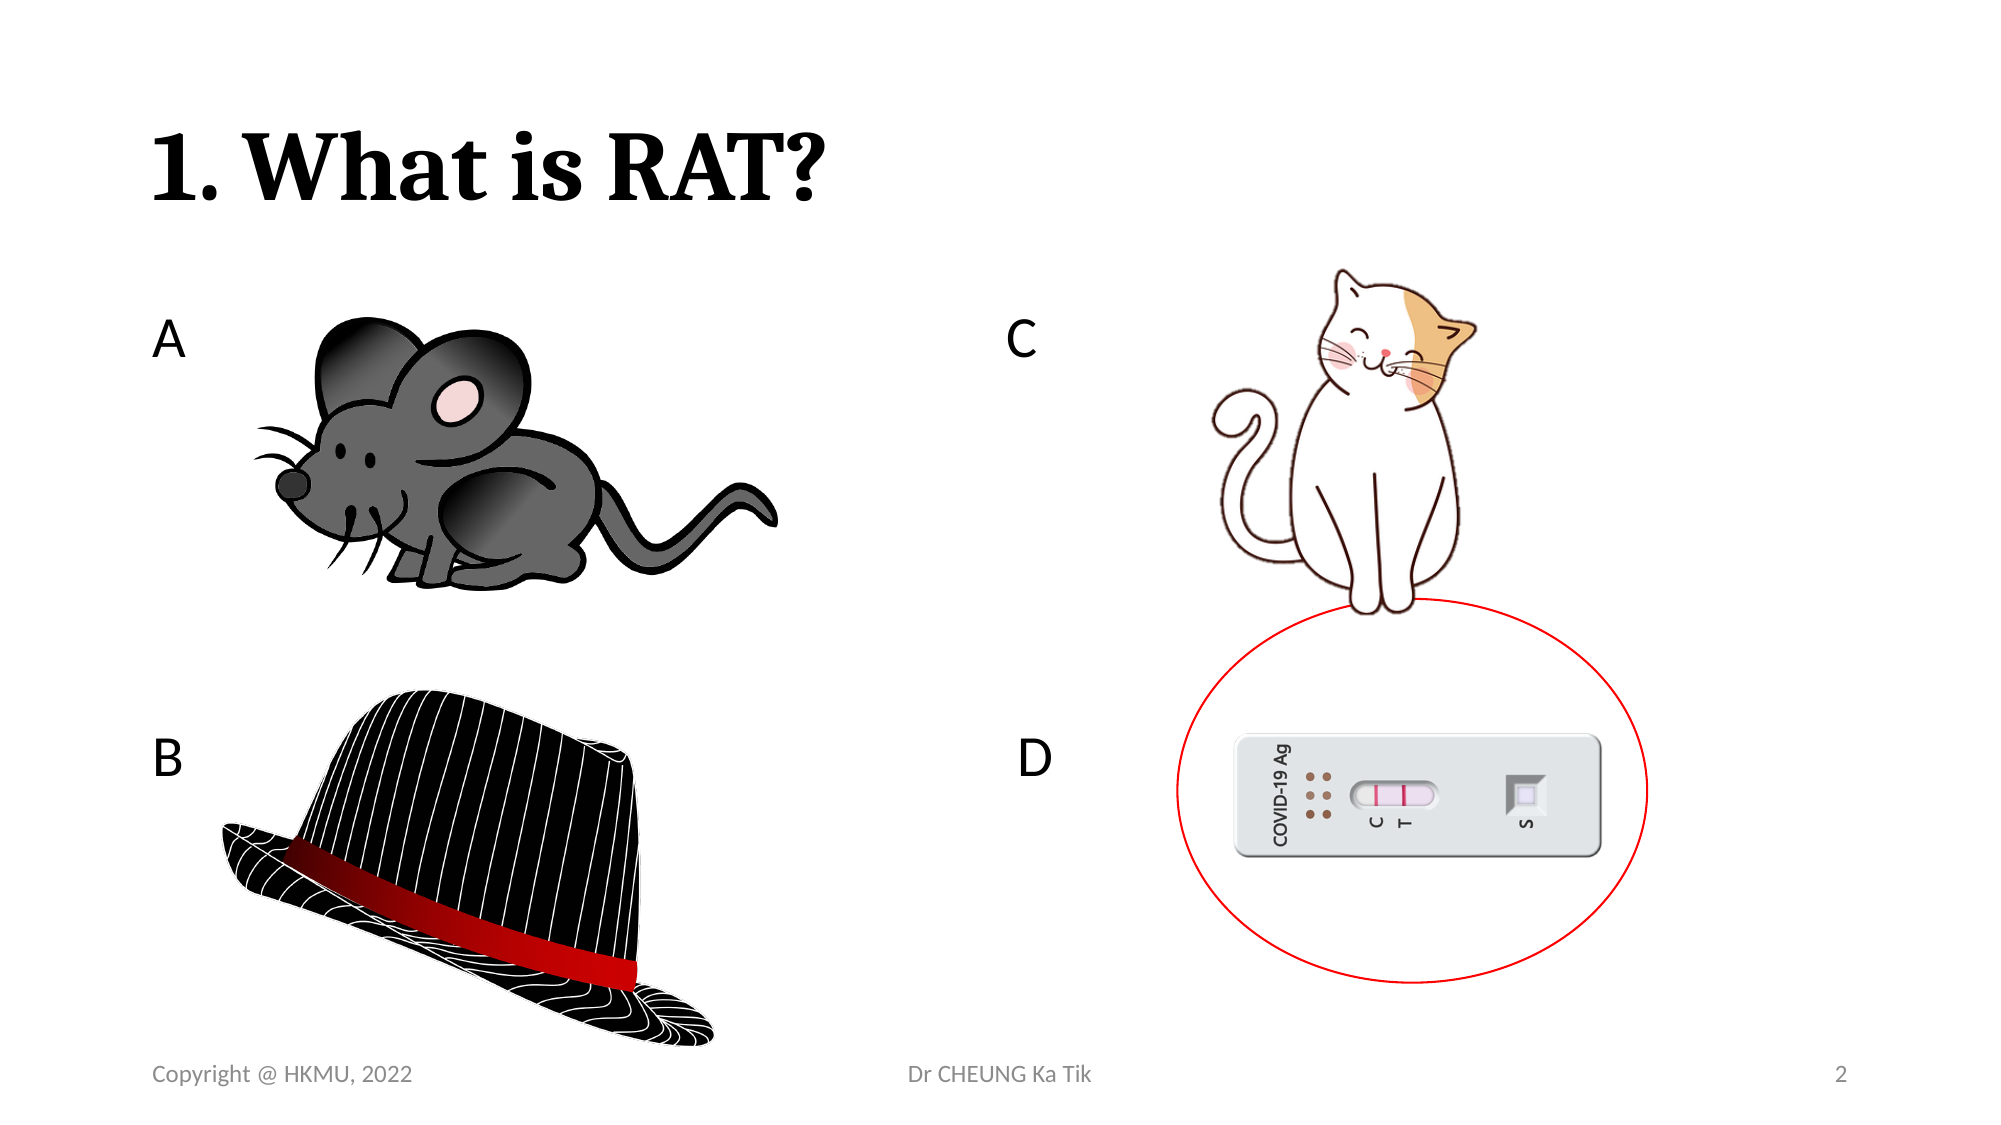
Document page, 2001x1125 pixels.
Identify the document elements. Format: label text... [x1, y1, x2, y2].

text_box [1212, 660, 1316, 688]
slide_number 2 [1412, 1042, 1863, 1103]
text_box [1638, 734, 1649, 847]
picture [1012, 224, 1682, 1010]
text_box [1531, 660, 1612, 688]
title 1. What is RAT? [137, 59, 1863, 278]
footer Dr CHEUNG Ka Tik [662, 1042, 1338, 1103]
list A C B D [137, 299, 1863, 1014]
text_box [1531, 903, 1605, 958]
text_box [1176, 692, 1209, 889]
picture [221, 689, 715, 1047]
text_box [1220, 903, 1316, 967]
picture [253, 317, 778, 591]
slide_number Copyright @ HKMU, 2022 [137, 1042, 588, 1103]
